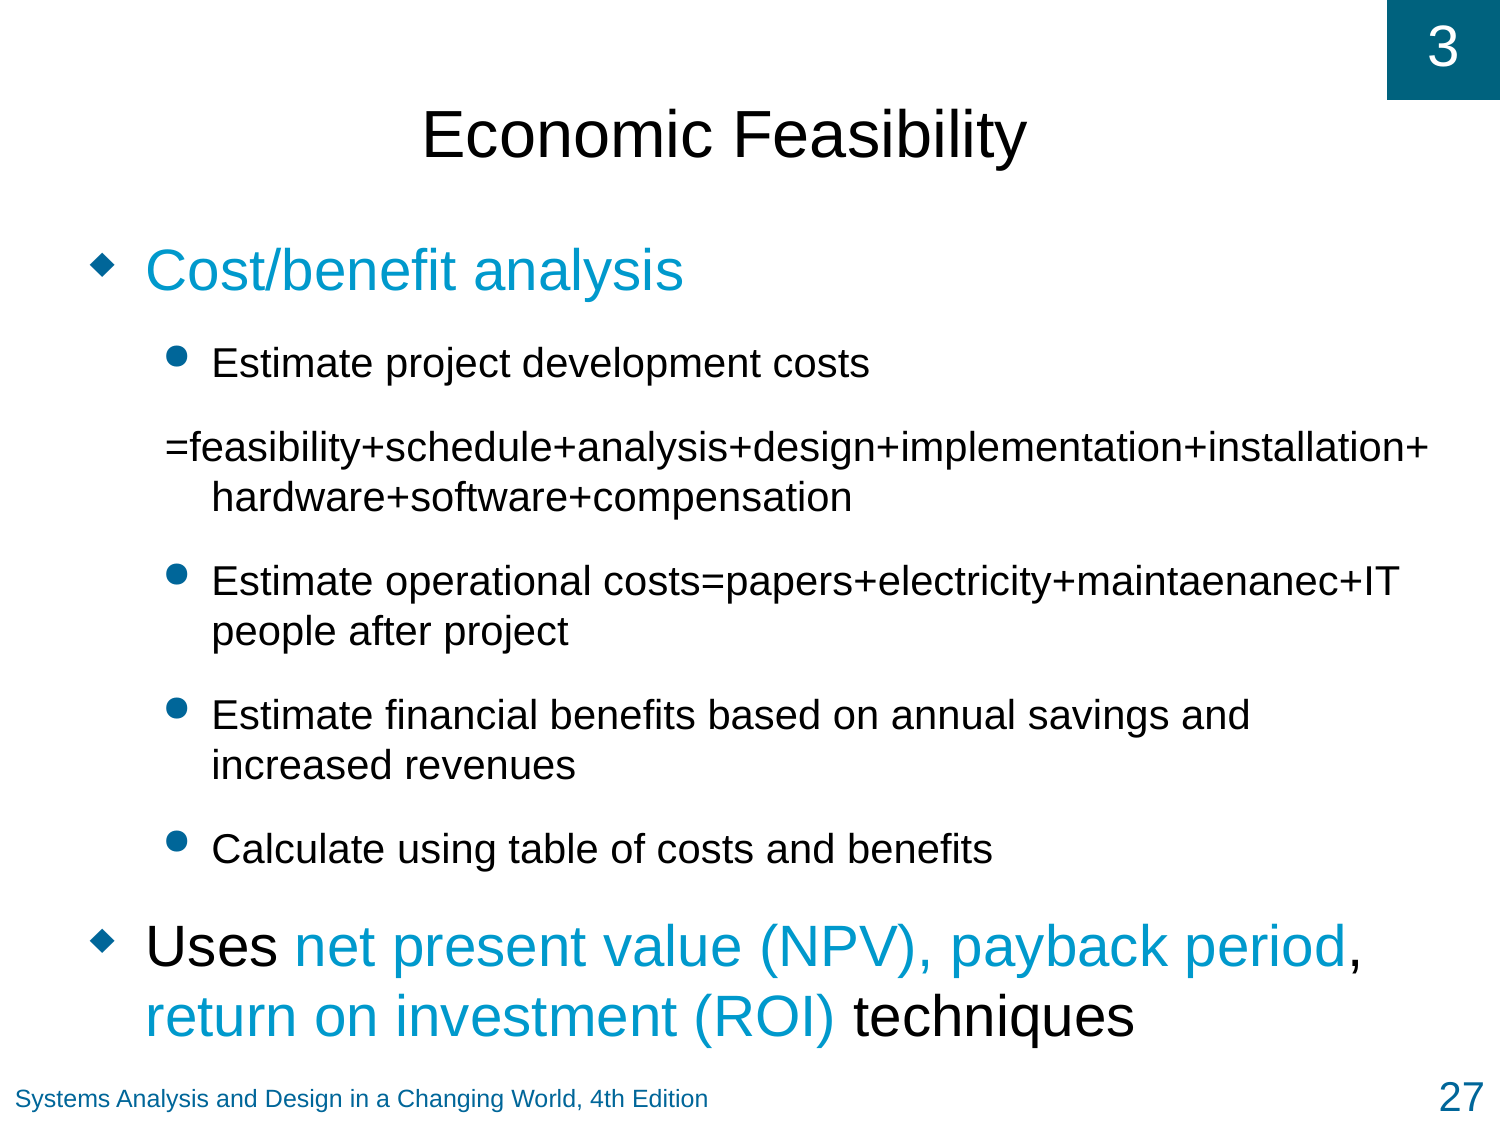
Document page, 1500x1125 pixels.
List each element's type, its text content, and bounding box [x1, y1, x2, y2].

title Economic Feasibility [74, 37, 1376, 224]
slide_number 27 [1149, 1062, 1500, 1125]
footer Systems Analysis and Design in a Changing World, 4th Edition [0, 1074, 1138, 1125]
list Cost/benefit analysis Estimate project development costs =feasibility+schedule+analysis+design+implementation+installation+hardware+software+compensation Estimate operational costs=papers+electricity+maintaenanec+IT people after project Estimate financial benefits based on annual savings and increased revenues Calculate using table of costs and benefits Uses net present value (NPV), payback period, return on investment (ROI) techniques [74, 224, 1451, 1038]
